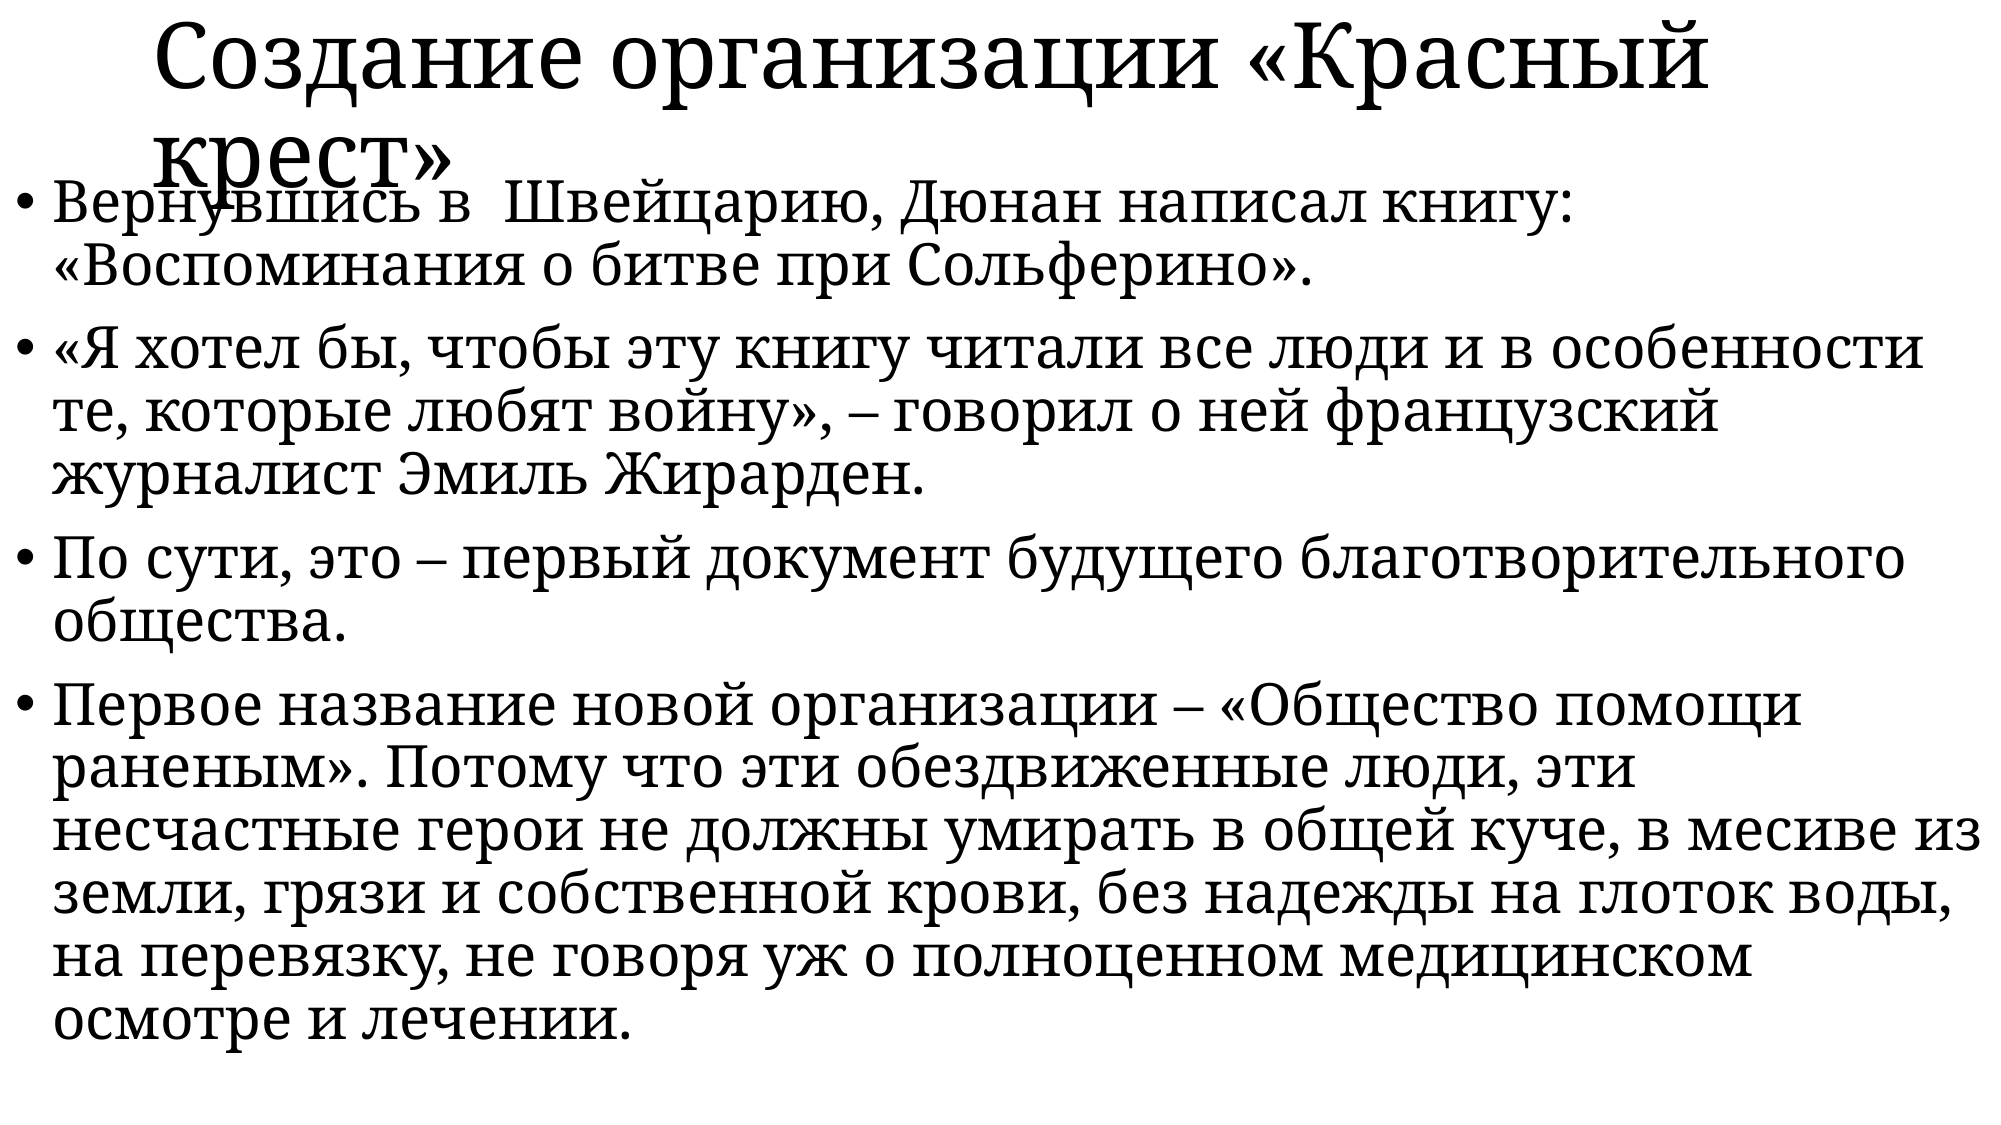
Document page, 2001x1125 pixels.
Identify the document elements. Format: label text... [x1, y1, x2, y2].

title Создание организации «Красный крест» [137, 0, 1973, 164]
list Вернувшись в Швейцарию, Дюнан написал книгу: «Воспоминания о битве при Сольферино». «Я хотел бы, чтобы эту книгу читали все люди и в особенности те, которые любят войну», – говорил о ней французский журналист Эмиль Жирарден. По сути, это – первый документ будущего благотворительного общества. Первое название новой организации – «Общество помощи раненым». Потому что эти обездвиженные люди, эти несчастные герои не должны умирать в общей куче, в месиве из земли, грязи и собственной крови, без надежды на глоток воды, на перевязку, не говоря уж о полноценном медицинском осмотре и лечении. [0, 164, 2000, 1125]
